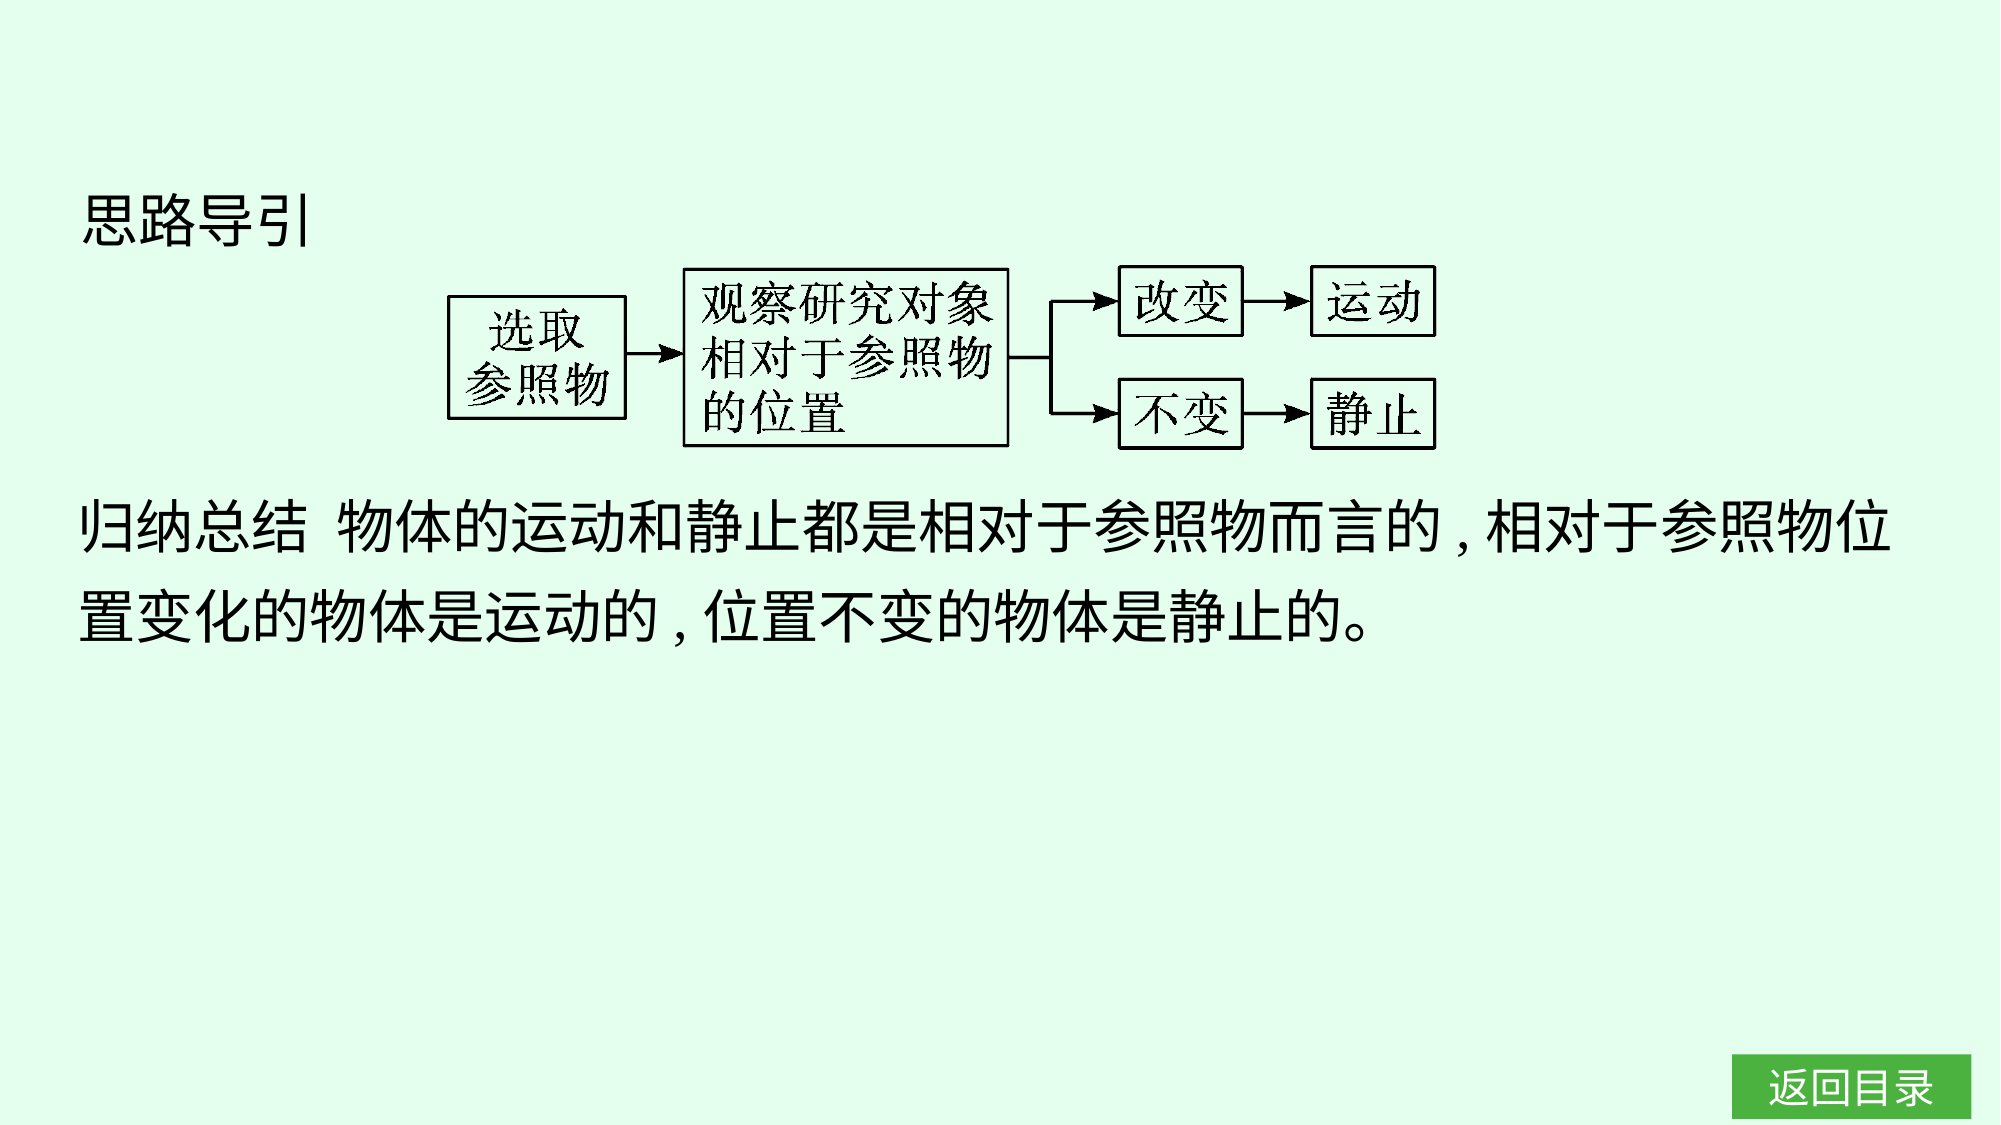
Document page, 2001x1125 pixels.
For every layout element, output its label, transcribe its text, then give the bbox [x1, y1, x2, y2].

text_box 思路导引 [65, 155, 342, 262]
picture [442, 262, 1440, 451]
text_box 归纳总结 物体的运动和静止都是相对于参照物而言的,相对于参照物位置变化的物体是运动的,位置不变的物体是静止的。 [62, 461, 1938, 658]
